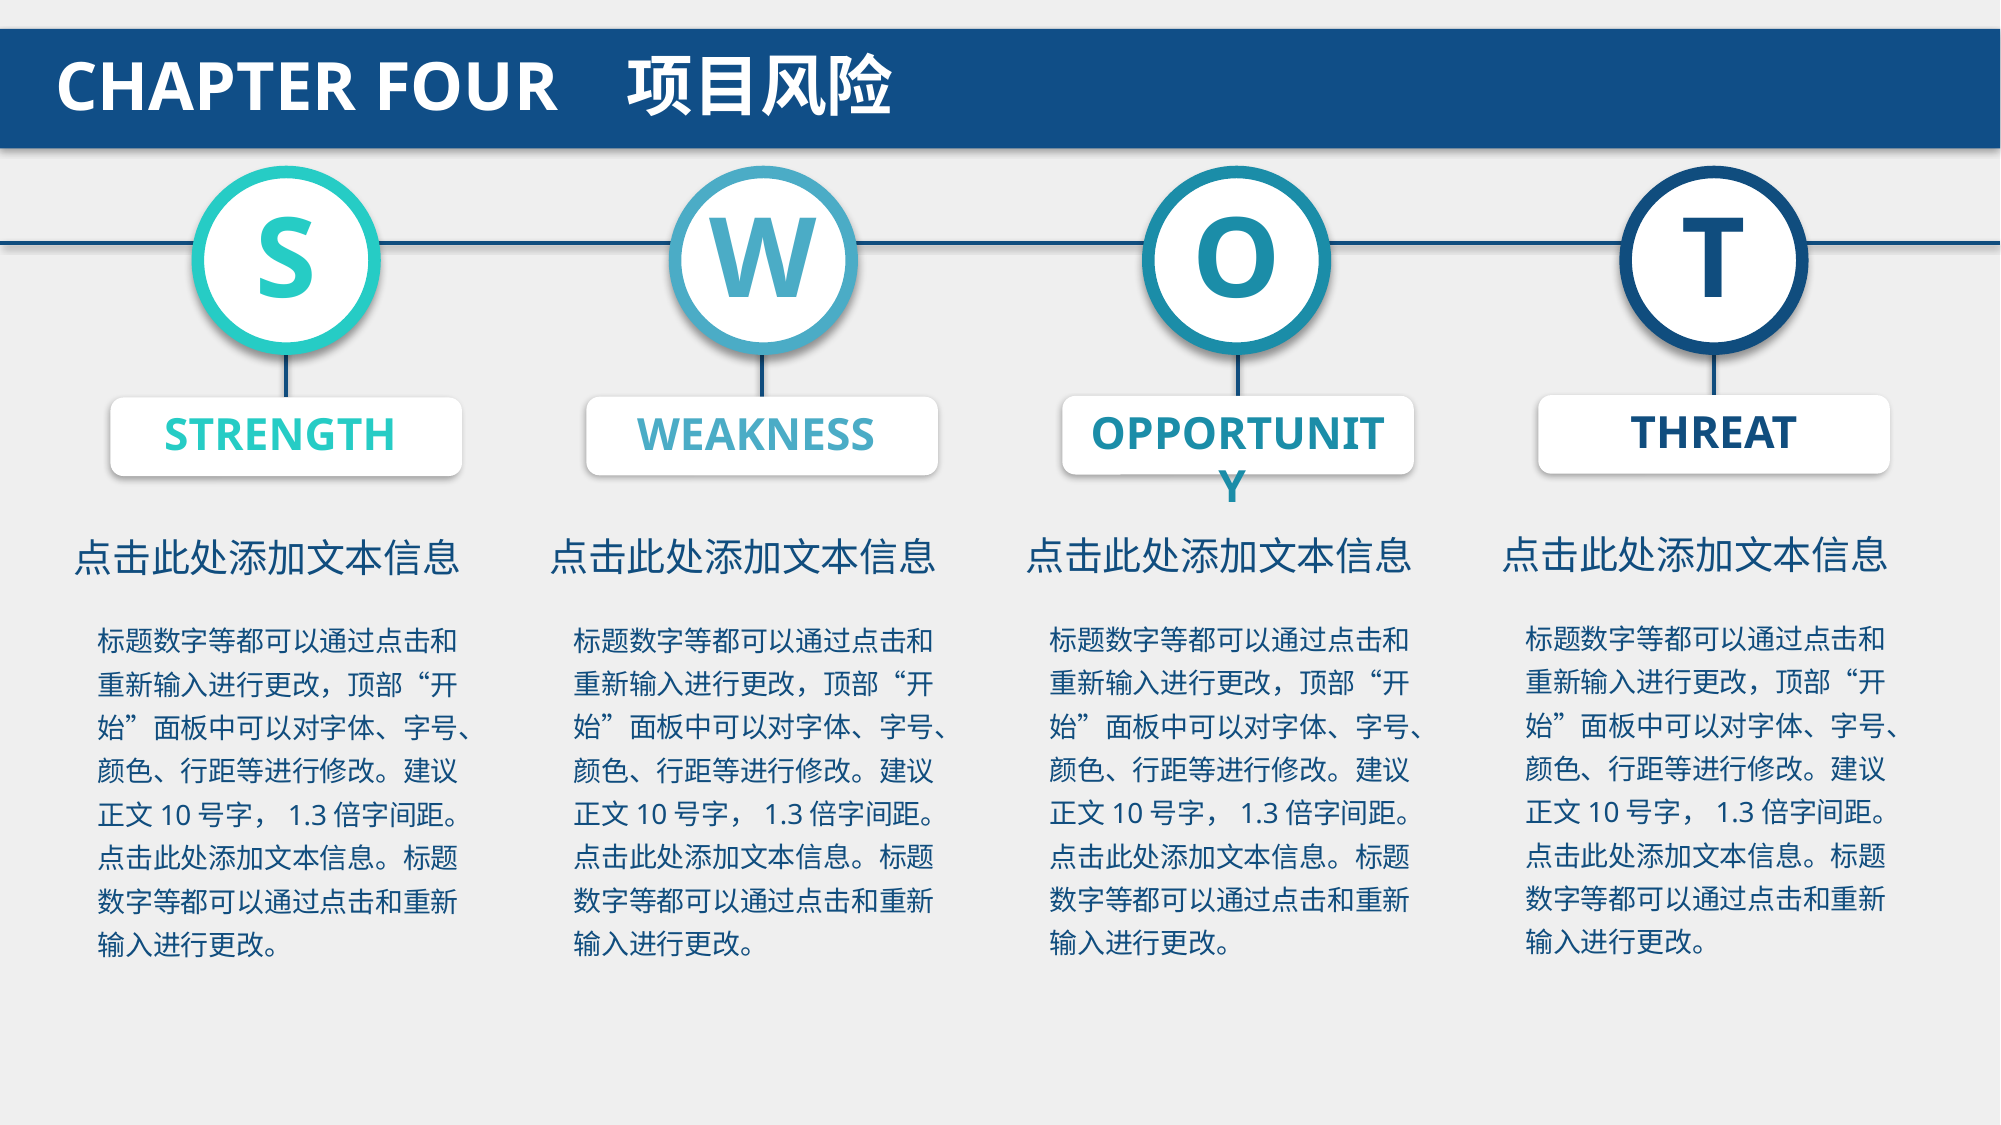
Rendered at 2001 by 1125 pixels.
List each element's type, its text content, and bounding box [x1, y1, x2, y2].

text_box 标题数字等都可以通过点击和重新输入进行更改，顶部“开始”面板中可以对字体、字号、颜色、行距等进行修改。建议正文10号字，1.3倍字间距。点击此处添加文本信息。标题数字等都可以通过点击和重新输入进行更改。 [82, 606, 490, 969]
text_box OPPORTUNITY [1062, 397, 1414, 519]
text_box 点击此处添加文本信息 [1486, 523, 1904, 585]
text_box [1537, 404, 1891, 475]
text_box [197, 171, 375, 349]
text_box [586, 405, 939, 477]
text_box 点击此处添加文本信息 [534, 525, 952, 587]
text_box WEAKNESS [586, 398, 938, 467]
text_box 标题数字等都可以通过点击和重新输入进行更改，顶部“开始”面板中可以对字体、字号、颜色、行距等进行修改。建议正文10号字，1.3倍字间距。点击此处添加文本信息。标题数字等都可以通过点击和重新输入进行更改。 [1510, 604, 1918, 966]
text_box 标题数字等都可以通过点击和重新输入进行更改，顶部“开始”面板中可以对字体、字号、颜色、行距等进行修改。建议正文10号字，1.3倍字间距。点击此处添加文本信息。标题数字等都可以通过点击和重新输入进行更改。 [558, 605, 966, 968]
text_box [674, 171, 852, 349]
text_box [110, 406, 463, 477]
text_box 点击此处添加文本信息 [1010, 524, 1428, 586]
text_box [1148, 171, 1326, 349]
text_box STRENGTH [110, 399, 462, 468]
text_box [0, 28, 2001, 149]
text_box CHAPTER FOUR 项目风险 [40, 36, 1029, 132]
text_box 标题数字等都可以通过点击和重新输入进行更改，顶部“开始”面板中可以对字体、字号、颜色、行距等进行修改。建议正文10号字，1.3倍字间距。点击此处添加文本信息。标题数字等都可以通过点击和重新输入进行更改。 [1034, 605, 1442, 967]
text_box THREAT [1538, 396, 1890, 465]
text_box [1625, 171, 1803, 349]
text_box 点击此处添加文本信息 [58, 526, 476, 588]
